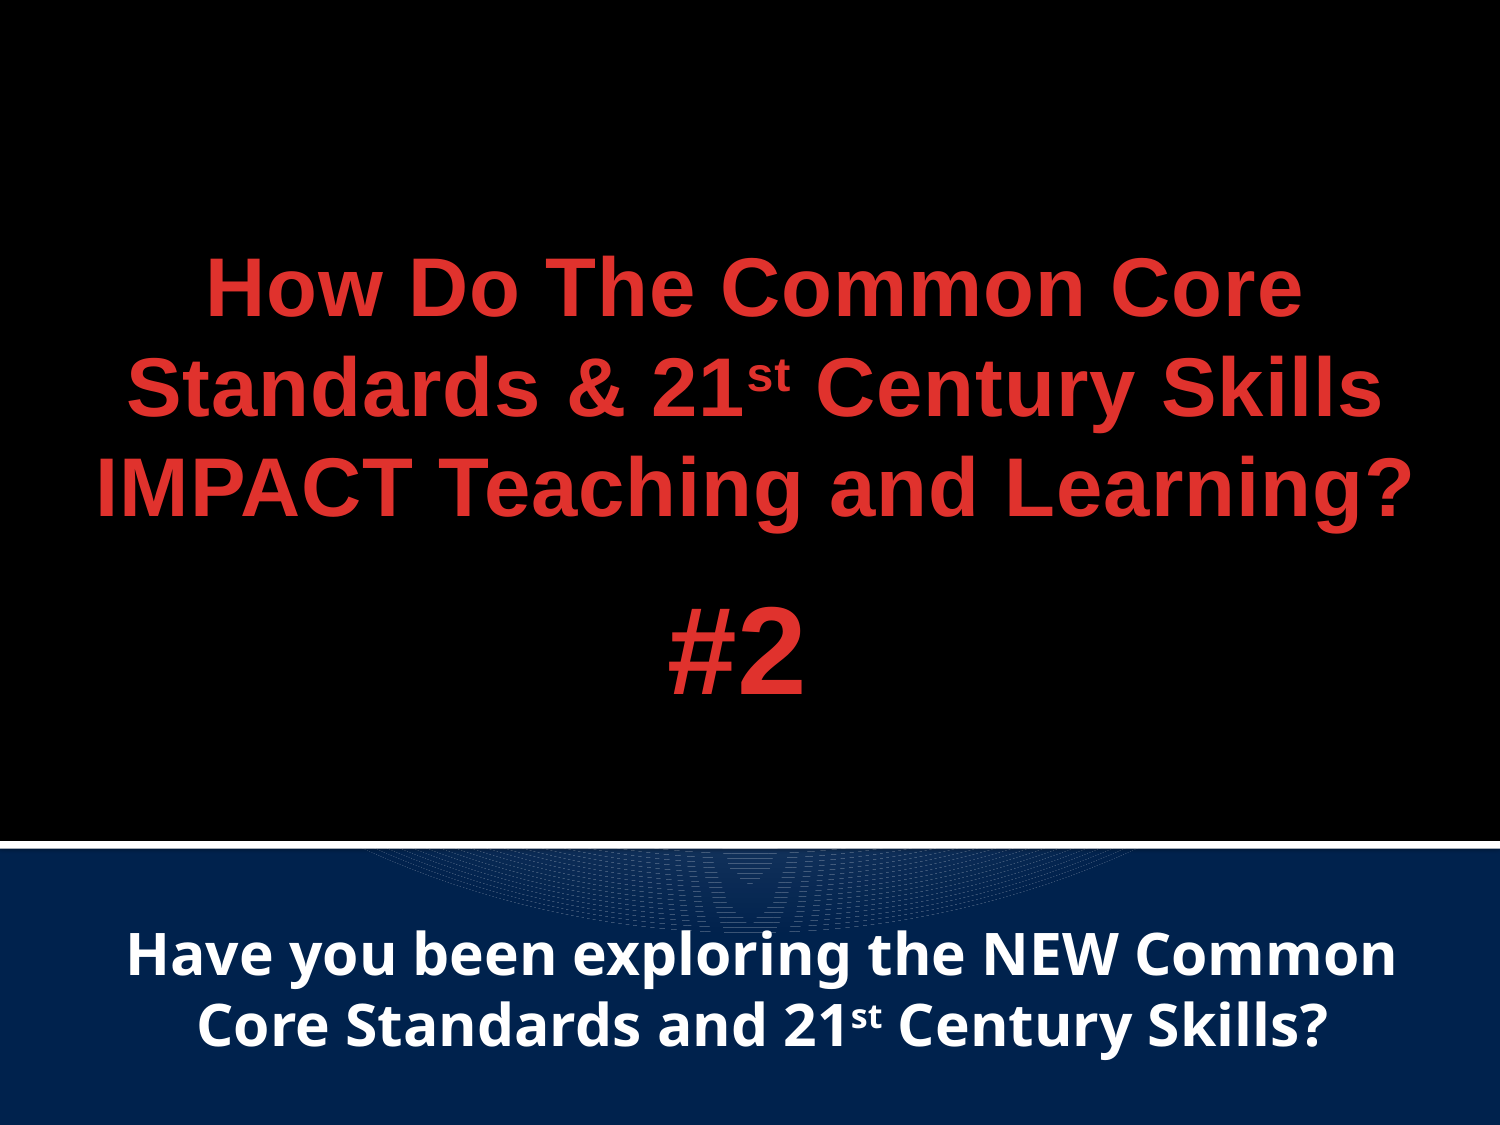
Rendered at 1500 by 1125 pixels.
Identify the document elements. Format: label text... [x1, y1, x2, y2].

subtitle How Do The Common Core Standards & 21st Century Skills IMPACT Teaching and Learning? [75, 212, 1425, 533]
text_box #2 [624, 562, 850, 728]
text_box Have you been exploring the NEW Common Core Standards and 21st Century Skills? [99, 887, 1413, 1058]
